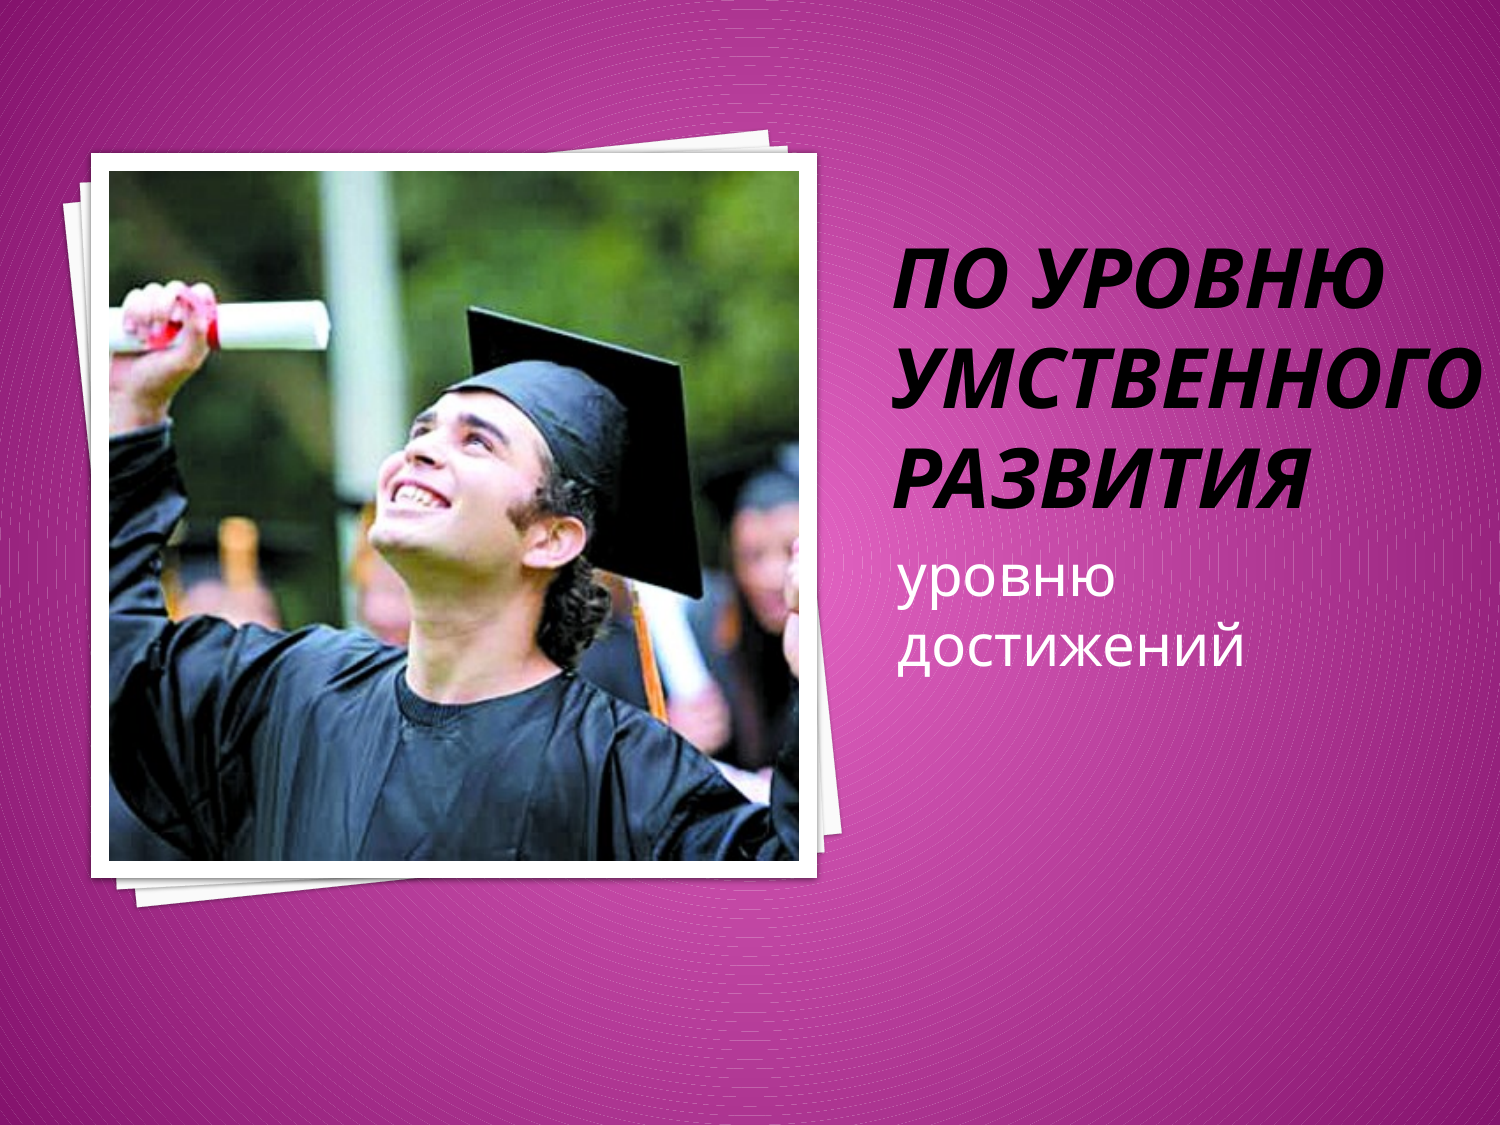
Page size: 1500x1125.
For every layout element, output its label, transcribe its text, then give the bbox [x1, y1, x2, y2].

picture [108, 170, 800, 862]
title по уровню умственного развития [884, 187, 1500, 525]
list уровню достижений [884, 538, 1447, 854]
